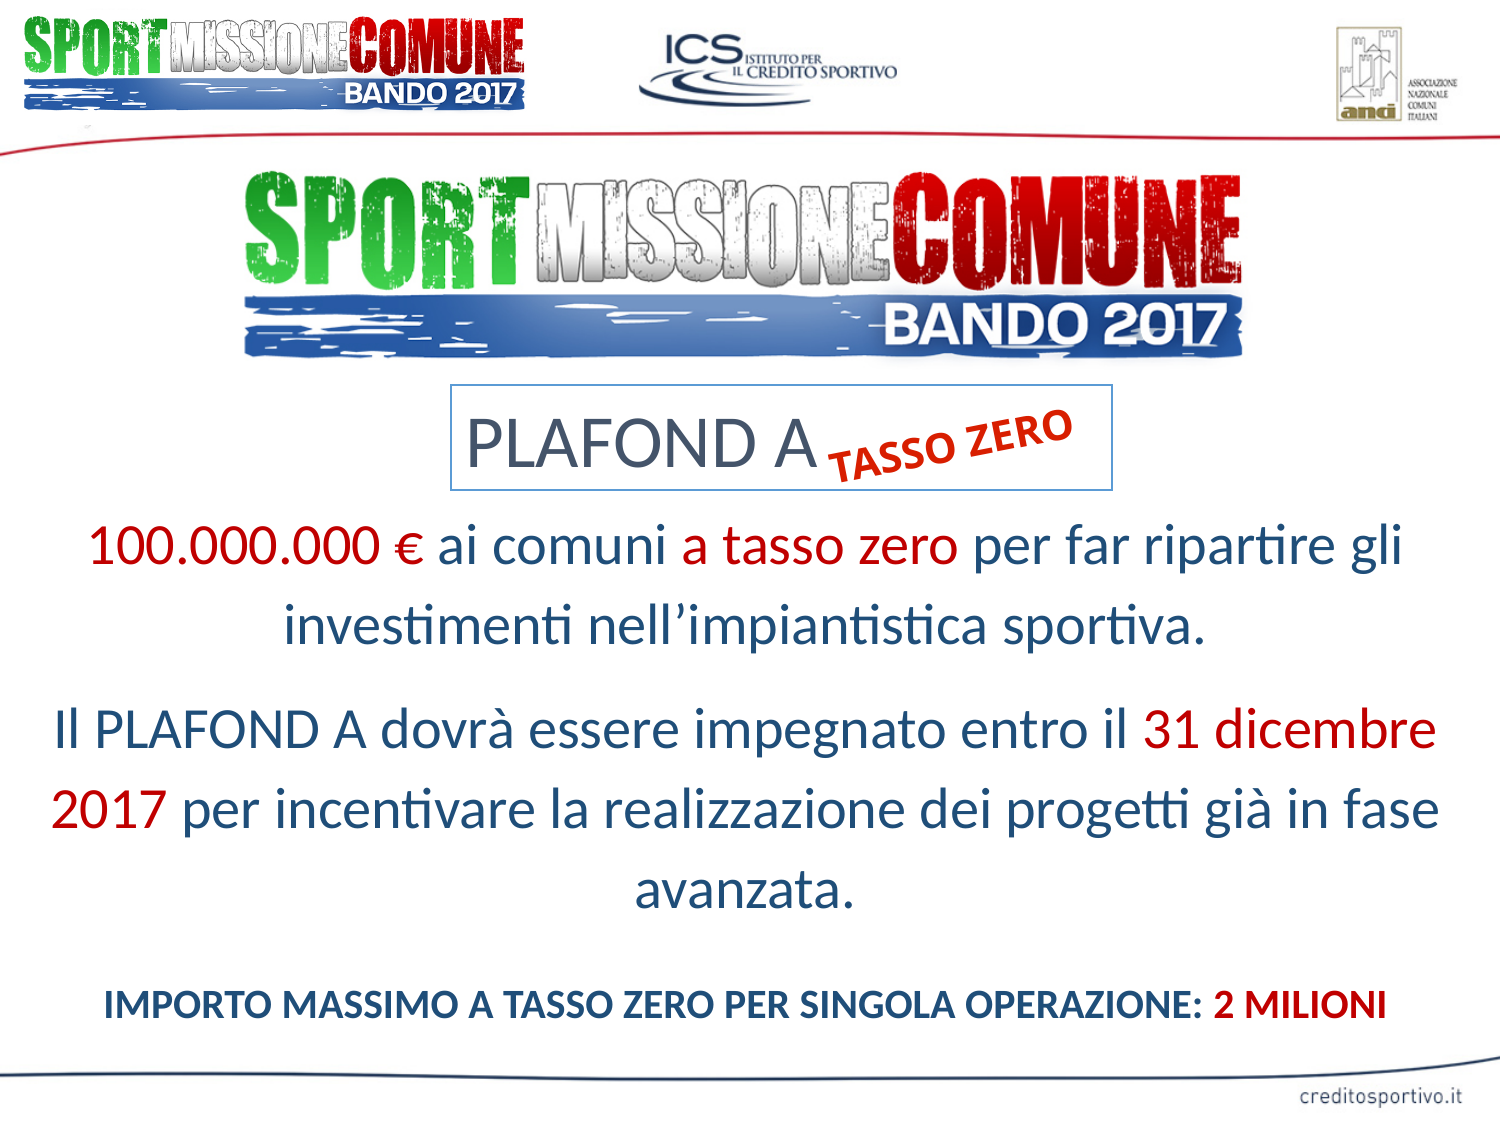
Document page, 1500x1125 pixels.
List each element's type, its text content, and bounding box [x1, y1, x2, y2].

text_box TASSO ZERO [808, 388, 1155, 503]
text_box PLAFOND A [450, 388, 1063, 491]
text_box IMPORTO MASSIMO A TASSO ZERO PER SINGOLA OPERAZIONE: 2 MILIONI [37, 962, 1454, 1035]
text_box PLAFOND A [886, 446, 1113, 491]
text_box 100.000.000 € ai comuni a tasso zero per far ripartire gli investimenti nell’impiantistica sportiva. Il PLAFOND A dovrà essere impegnato entro il 31 dicembre 2017 per incentivare la realizzazione dei progetti già in fase avanzata. [30, 488, 1461, 928]
picture [0, 0, 1500, 1125]
